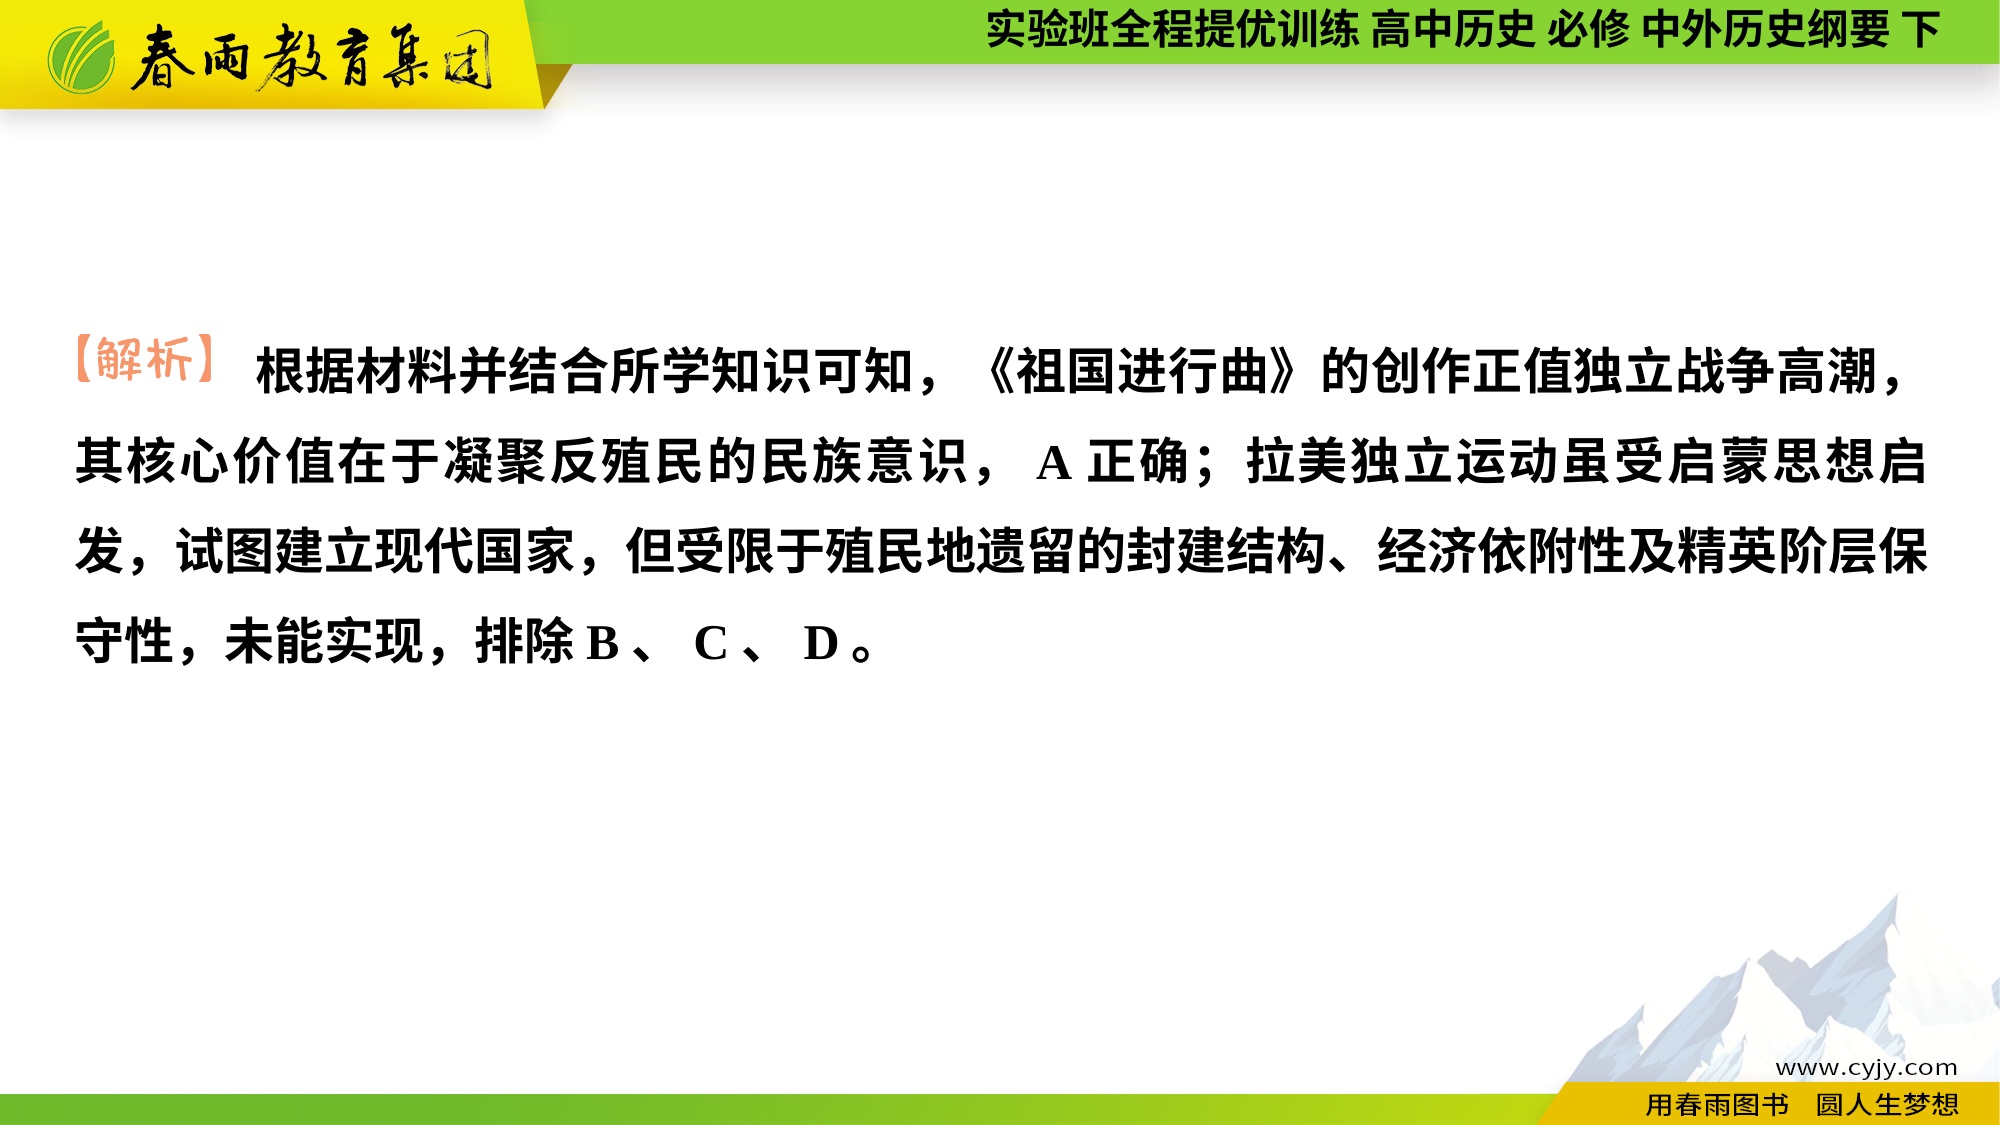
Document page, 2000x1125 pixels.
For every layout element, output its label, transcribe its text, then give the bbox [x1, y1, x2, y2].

picture [0, 0, 2000, 1125]
list 根据材料并结合所学知识可知，《祖国进行曲》的创作正值独立战争高潮，其核心价值在于凝聚反殖民的民族意识，A正确；拉美独立运动虽受启蒙思想启发，试图建立现代国家，但受限于殖民地遗留的封建结构、经济依附性及精英阶层保守性，未能实现，排除B、C、D。 [59, 301, 1944, 681]
